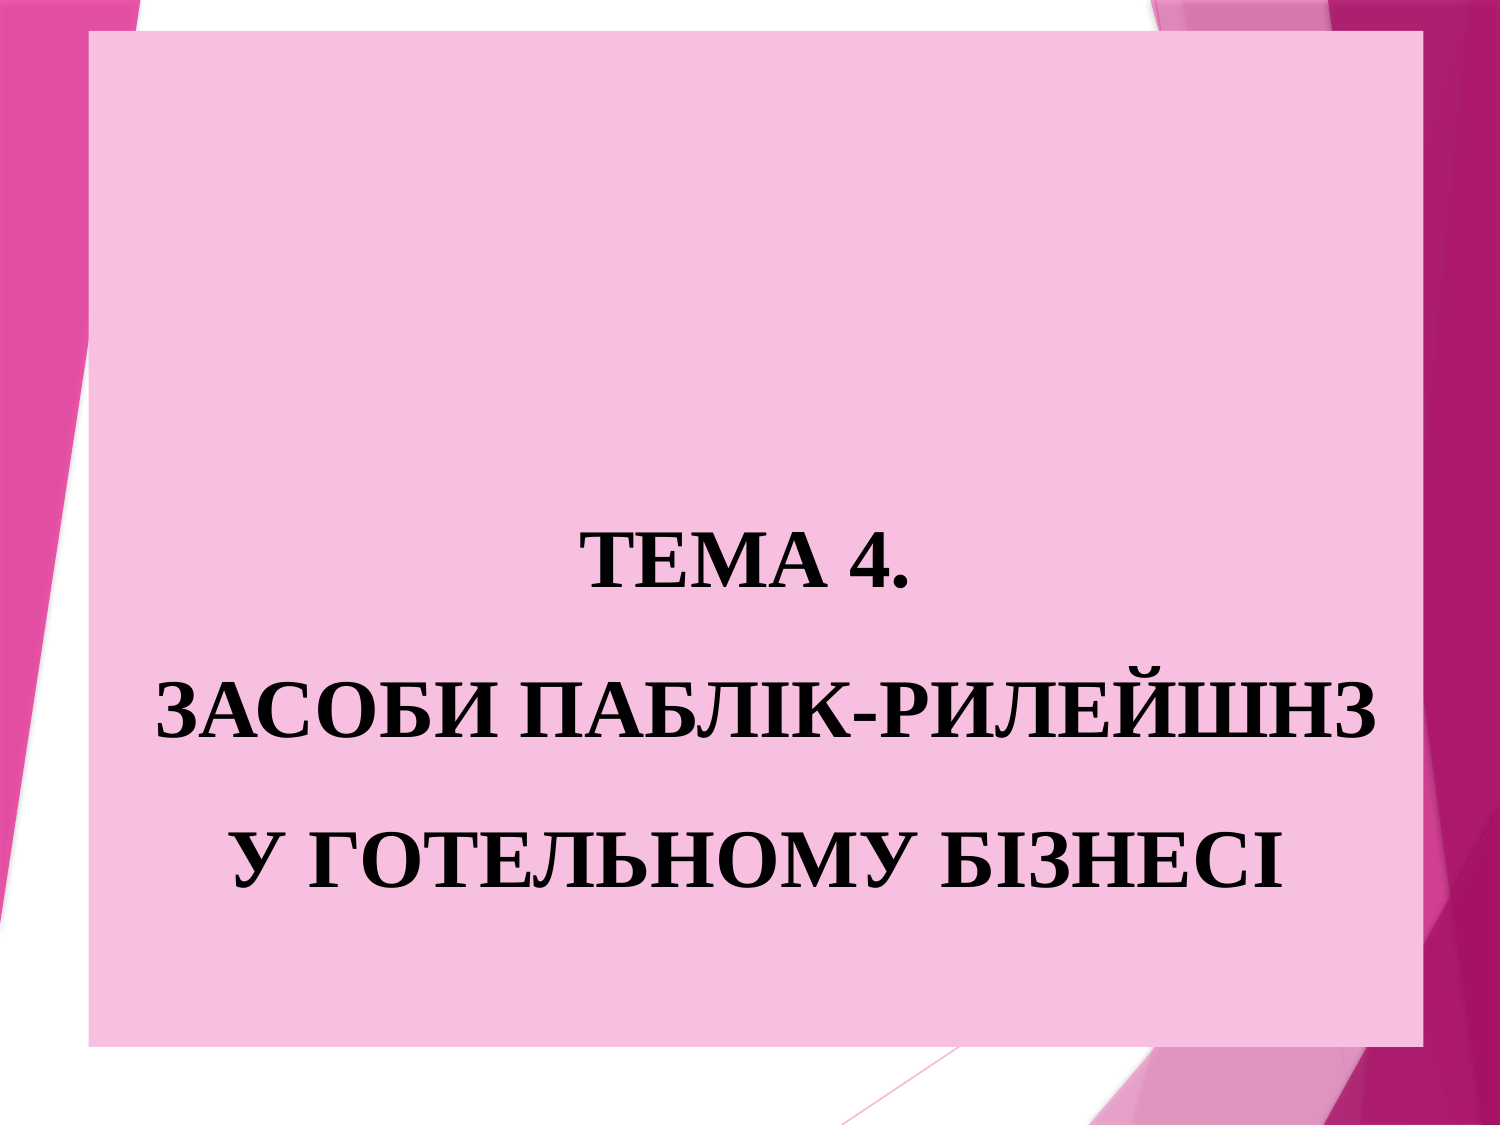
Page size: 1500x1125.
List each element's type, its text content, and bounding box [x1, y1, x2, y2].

title ТЕМА 4. ЗАСОБИ ПАБЛІК-РИЛЕЙШНЗ У ГОТЕЛЬНОМУ БІЗНЕСІ [88, 30, 1424, 1047]
